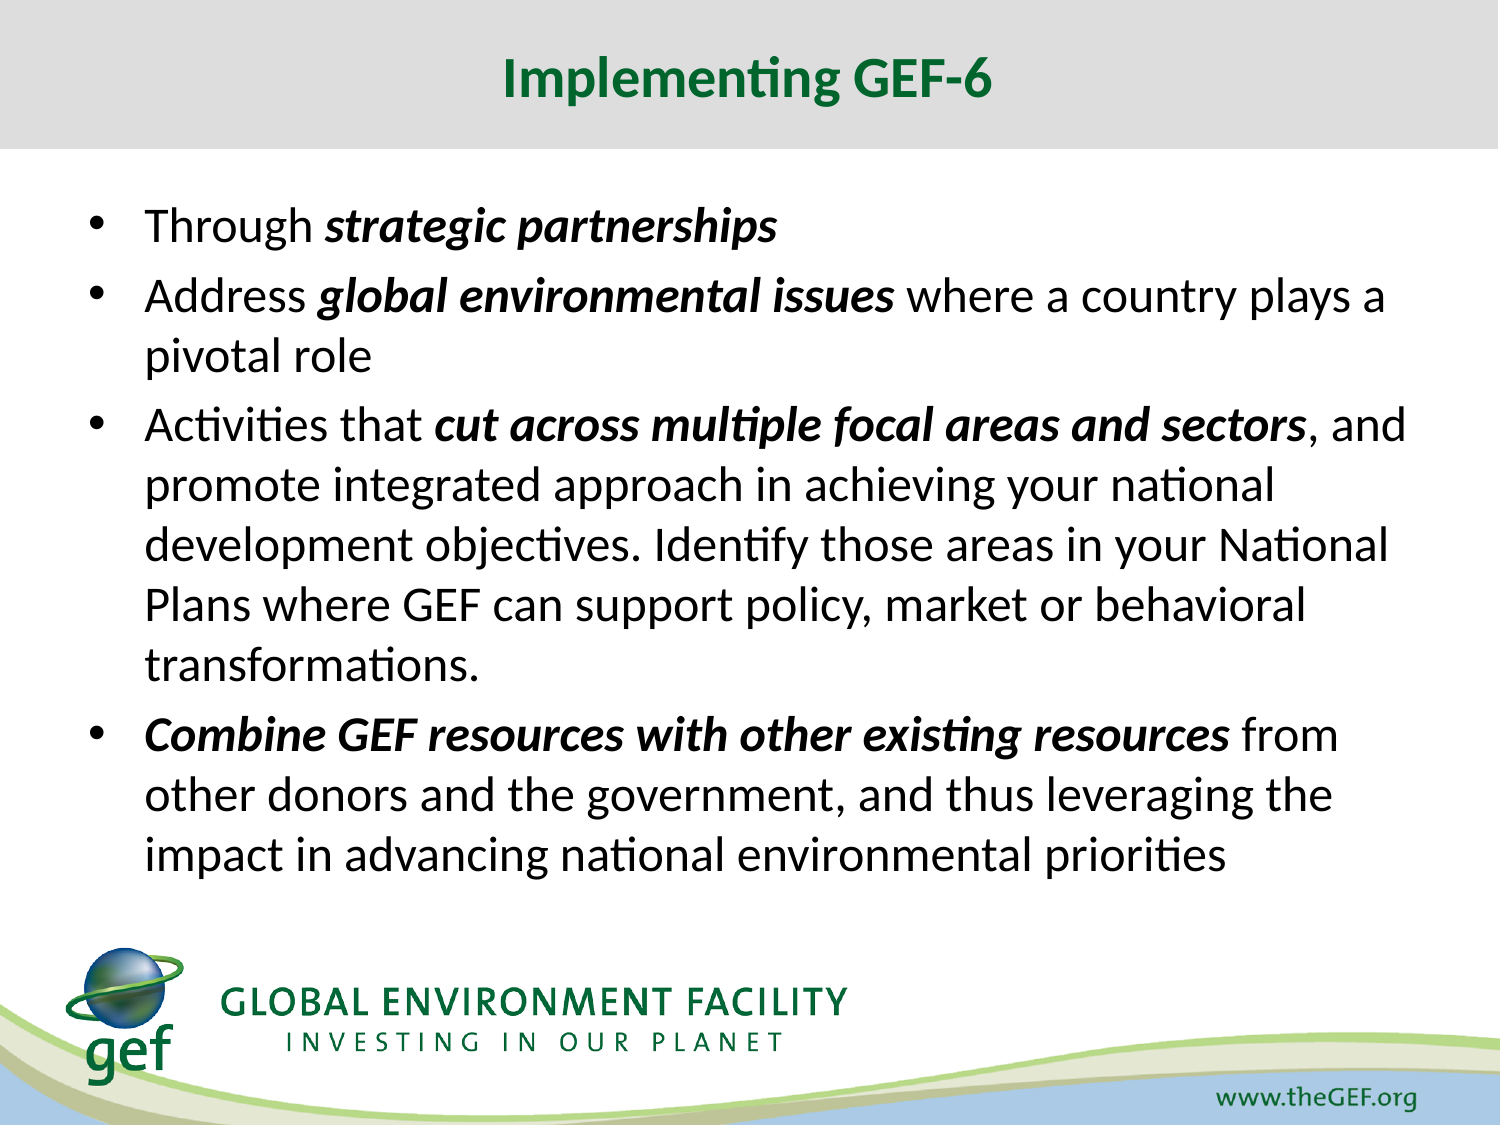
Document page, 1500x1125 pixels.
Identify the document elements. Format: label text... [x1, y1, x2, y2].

list Through strategic partnerships Address global environmental issues where a country plays a pivotal role Activities that cut across multiple focal areas and sectors, and promote integrated approach in achieving your national development objectives. Identify those areas in your National Plans where GEF can support policy, market or behavioral transformations. Combine GEF resources with other existing resources from other donors and the government, and thus leveraging the impact in advancing national environmental priorities [72, 184, 1424, 928]
picture [0, 920, 1500, 1125]
text_box Implementing GEF-6 [0, 0, 1498, 149]
